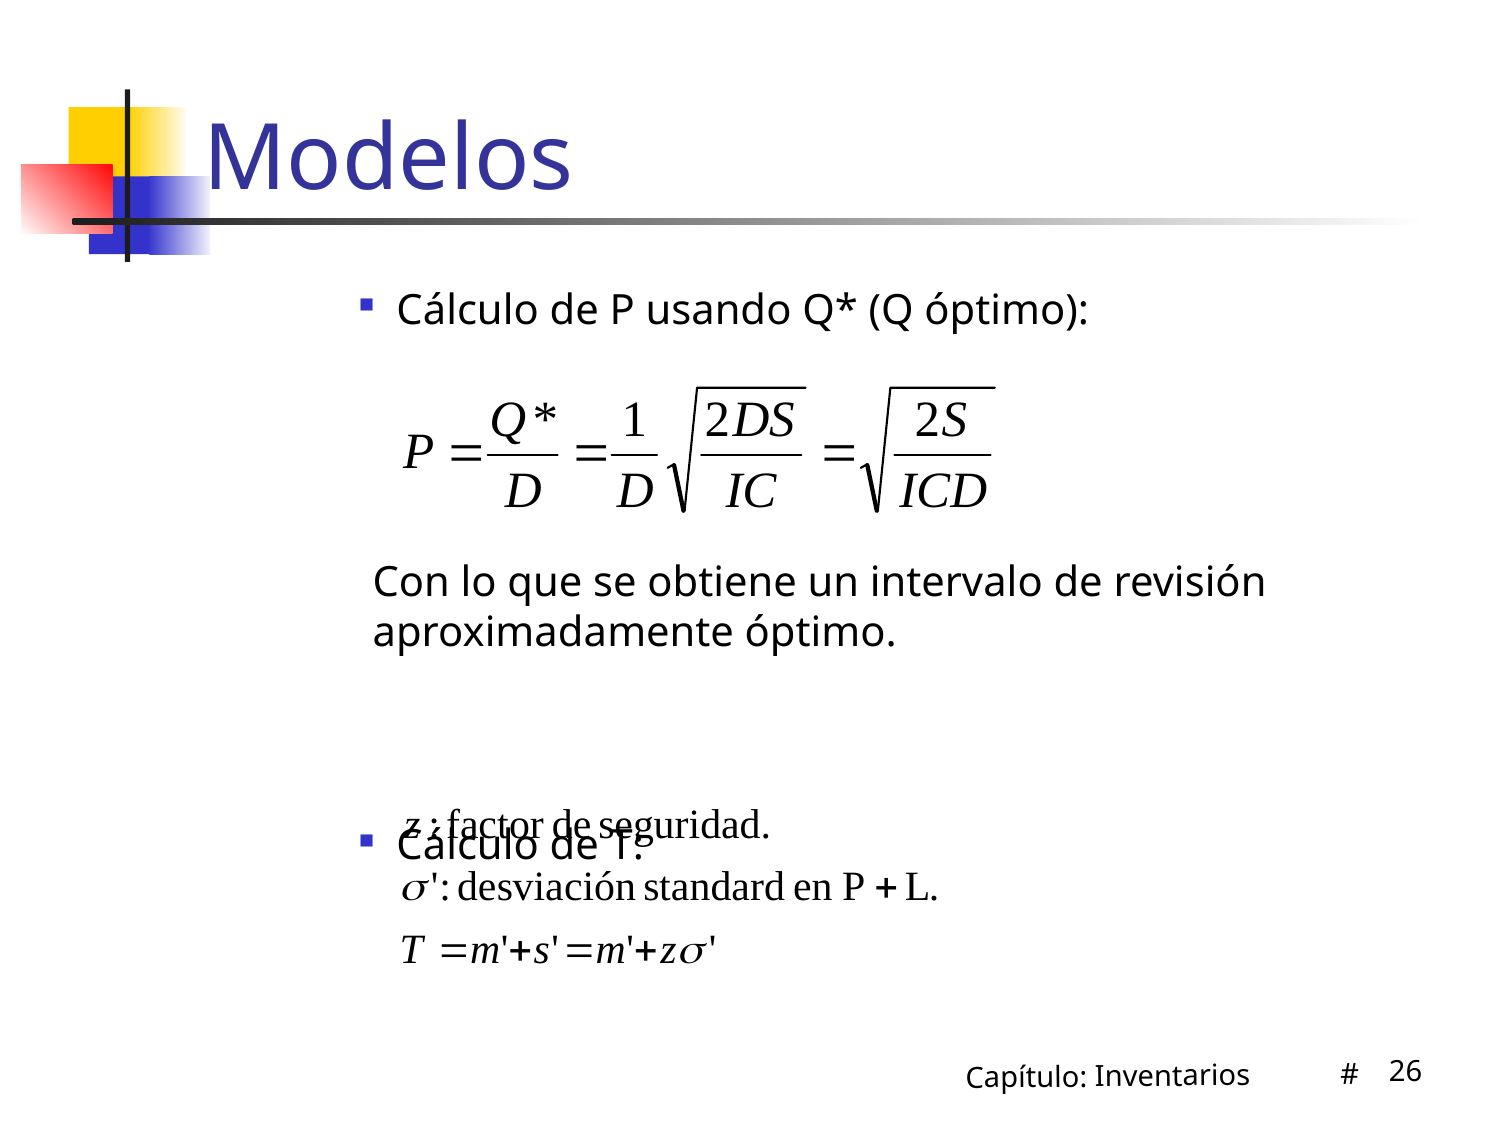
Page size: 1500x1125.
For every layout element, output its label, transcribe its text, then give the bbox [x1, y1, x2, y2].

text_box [393, 374, 1007, 524]
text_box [395, 799, 944, 974]
title Modelos [188, 27, 1468, 216]
slide_number 26 [1124, 1024, 1438, 1101]
footer Capítulo: Inventarios # [923, 1028, 1402, 1108]
text_box Con lo que se obtiene un intervalo de revisión aproximadamente óptimo. [357, 547, 1282, 663]
list Cálculo de P usando Q* (Q óptimo): Cálculo de T: [193, 274, 1470, 1007]
